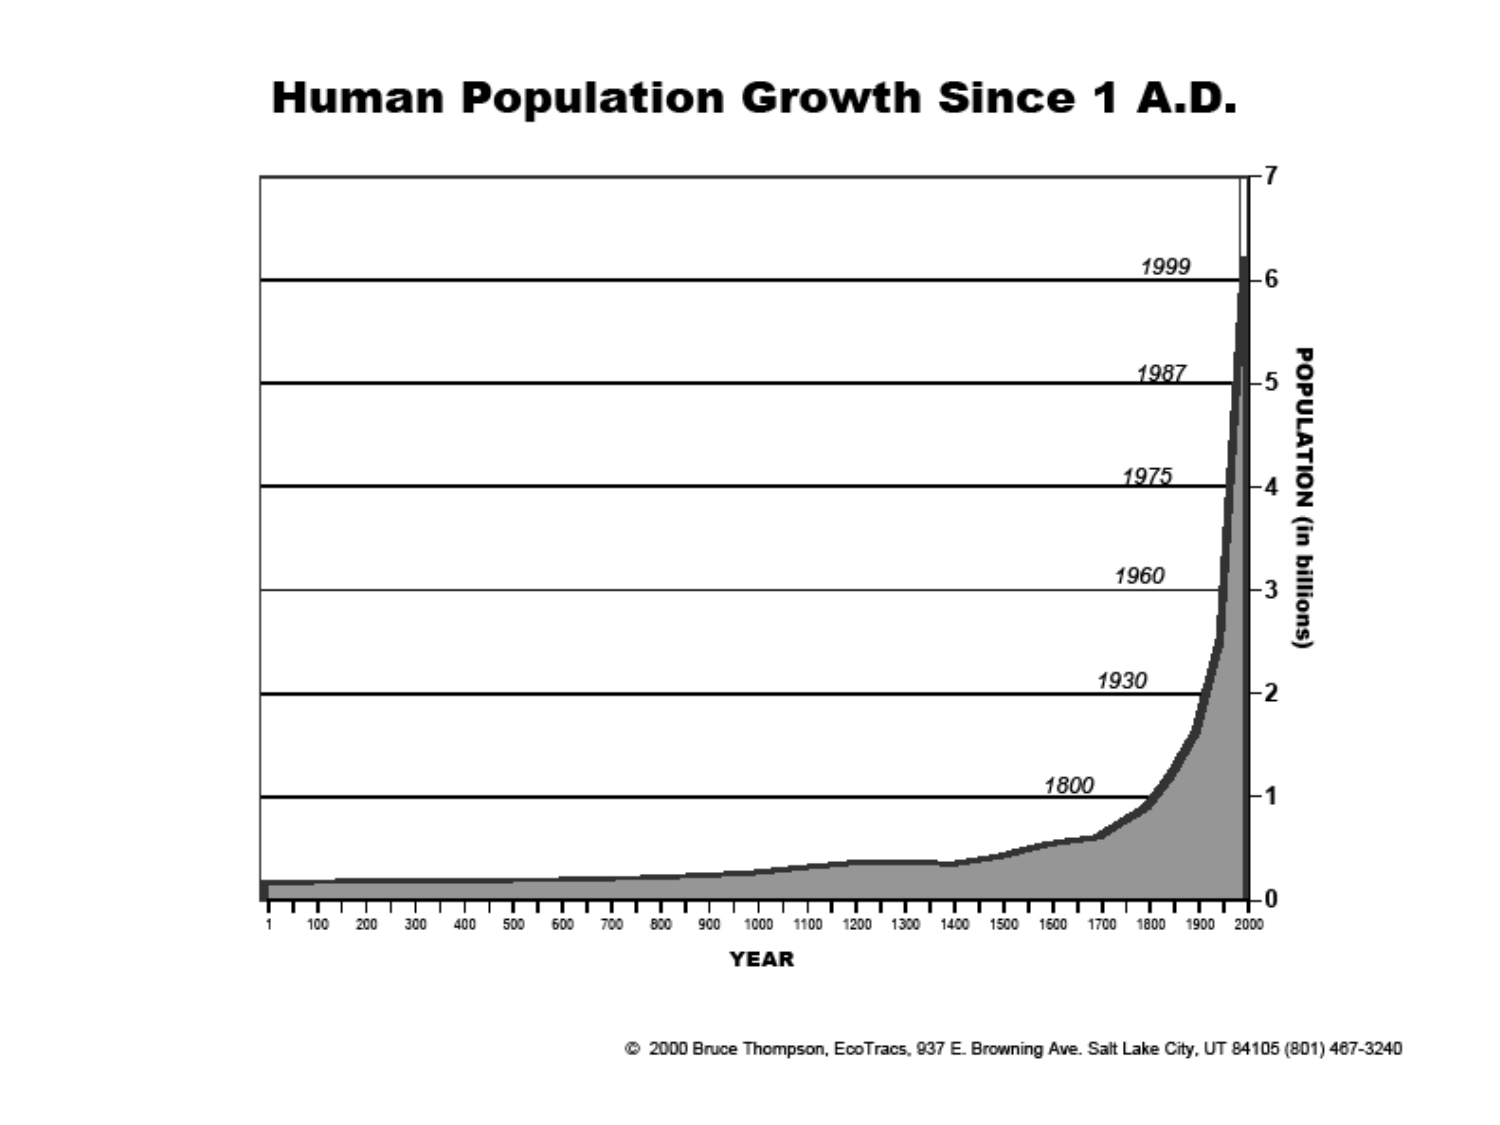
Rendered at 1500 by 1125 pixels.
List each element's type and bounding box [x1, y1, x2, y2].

text_box [0, 0, 1500, 1125]
